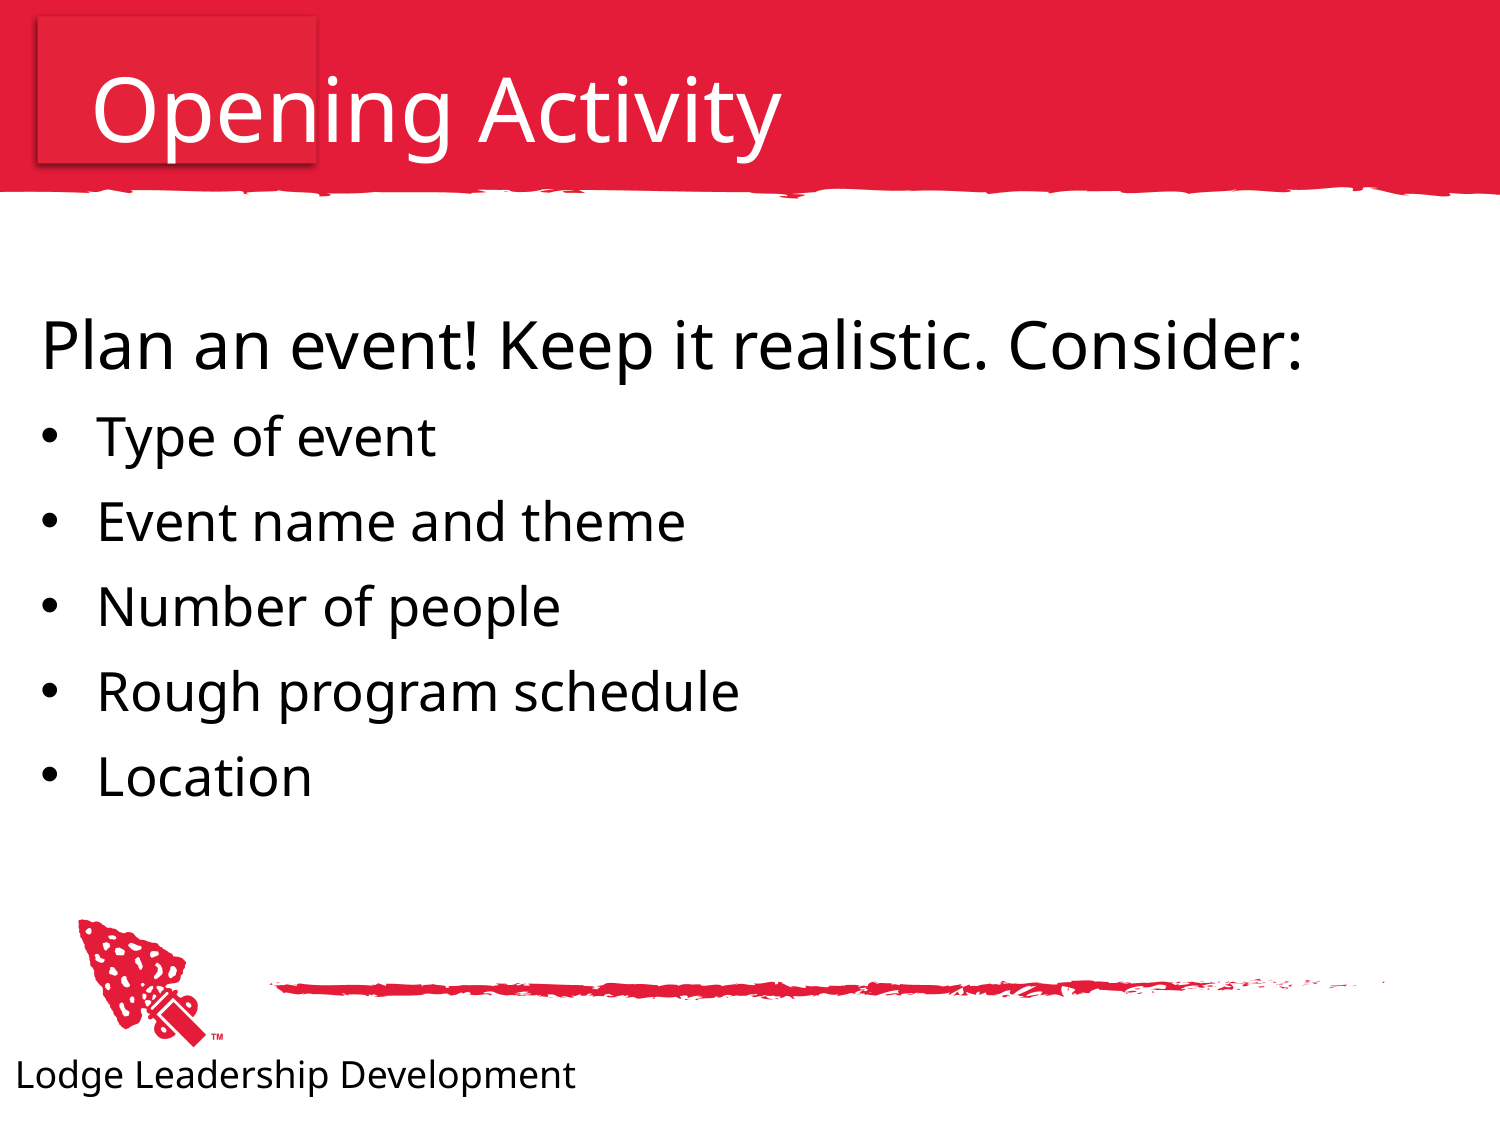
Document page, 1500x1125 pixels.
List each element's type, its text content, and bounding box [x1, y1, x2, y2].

picture [0, 0, 1500, 1043]
title Opening Activity [75, 45, 1425, 168]
list Plan an event! Keep it realistic. Consider: Type of event Event name and theme Number of people Rough program schedule Location [25, 283, 1475, 1043]
text_box Lodge Leadership Development [0, 1043, 1500, 1125]
